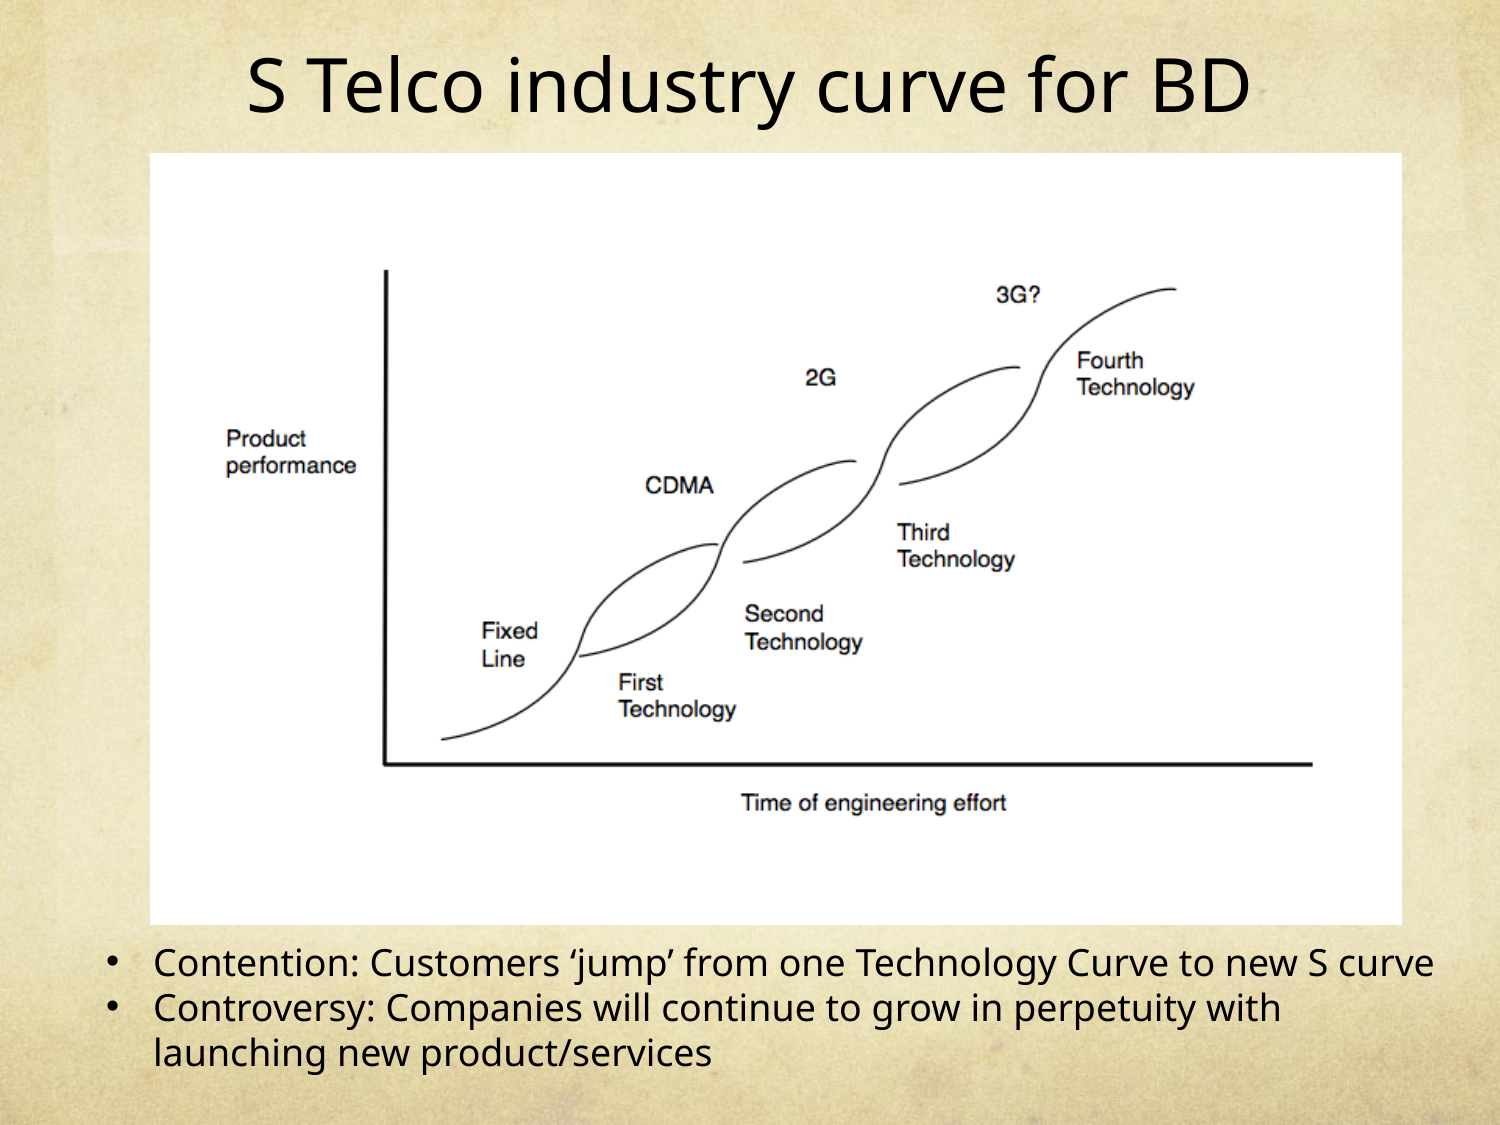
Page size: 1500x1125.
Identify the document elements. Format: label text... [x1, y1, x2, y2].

text_box Contention: Customers ‘jump’ from one Technology Curve to new S curve Controversy: Companies will continue to grow in perpetuity with launching new product/services [91, 931, 1454, 1081]
picture [0, 0, 1500, 1125]
title S Telco industry curve for BD [150, 11, 1350, 148]
